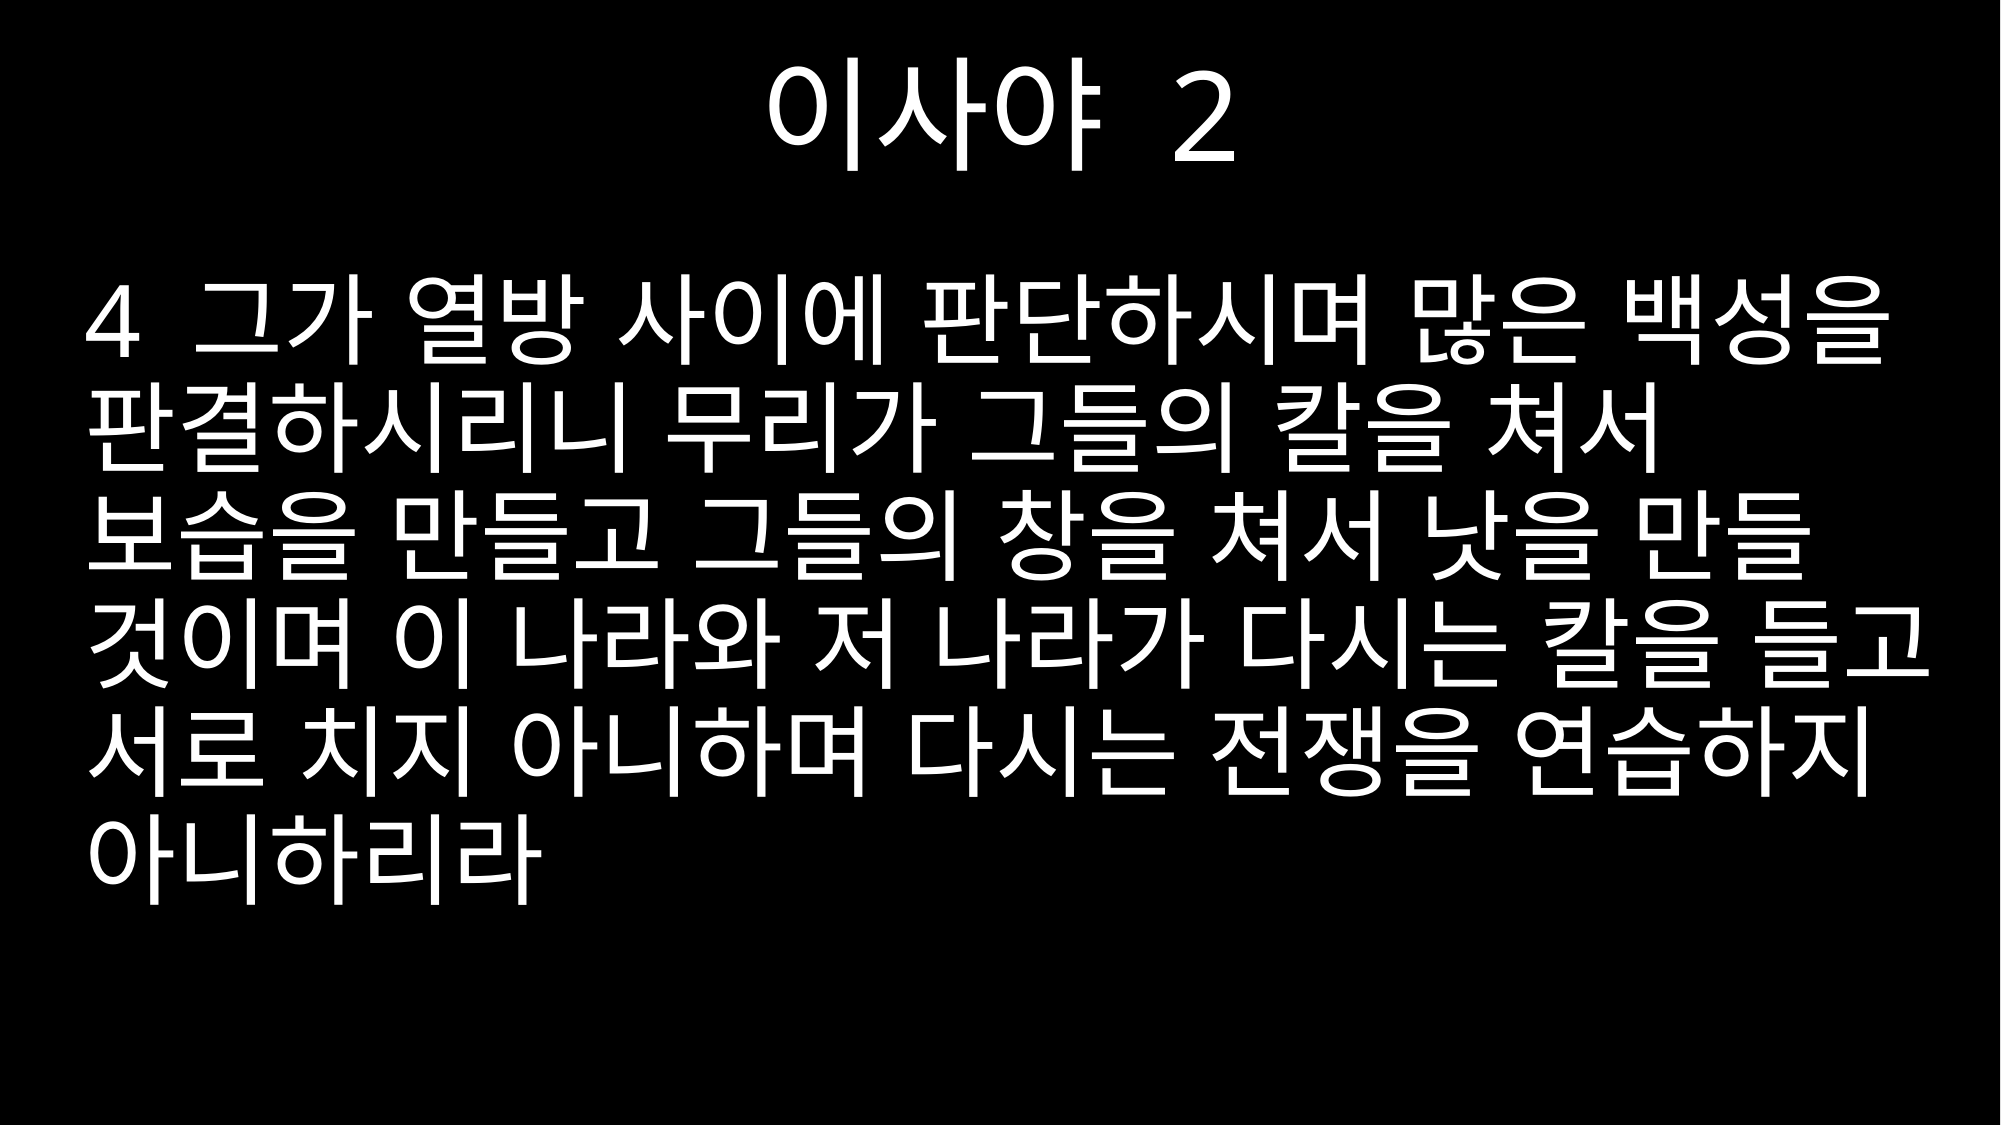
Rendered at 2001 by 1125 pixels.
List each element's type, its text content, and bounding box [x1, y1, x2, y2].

footer 이사야 2 [0, 32, 2000, 192]
list 4 그가 열방 사이에 판단하시며 많은 백성을 판결하시리니 무리가 그들의 칼을 쳐서 보습을 만들고 그들의 창을 쳐서 낫을 만들 것이며 이 나라와 저 나라가 다시는 칼을 들고 서로 치지 아니하며 다시는 전쟁을 연습하지 아니하리라 [69, 263, 1953, 423]
picture [0, 0, 2001, 1125]
